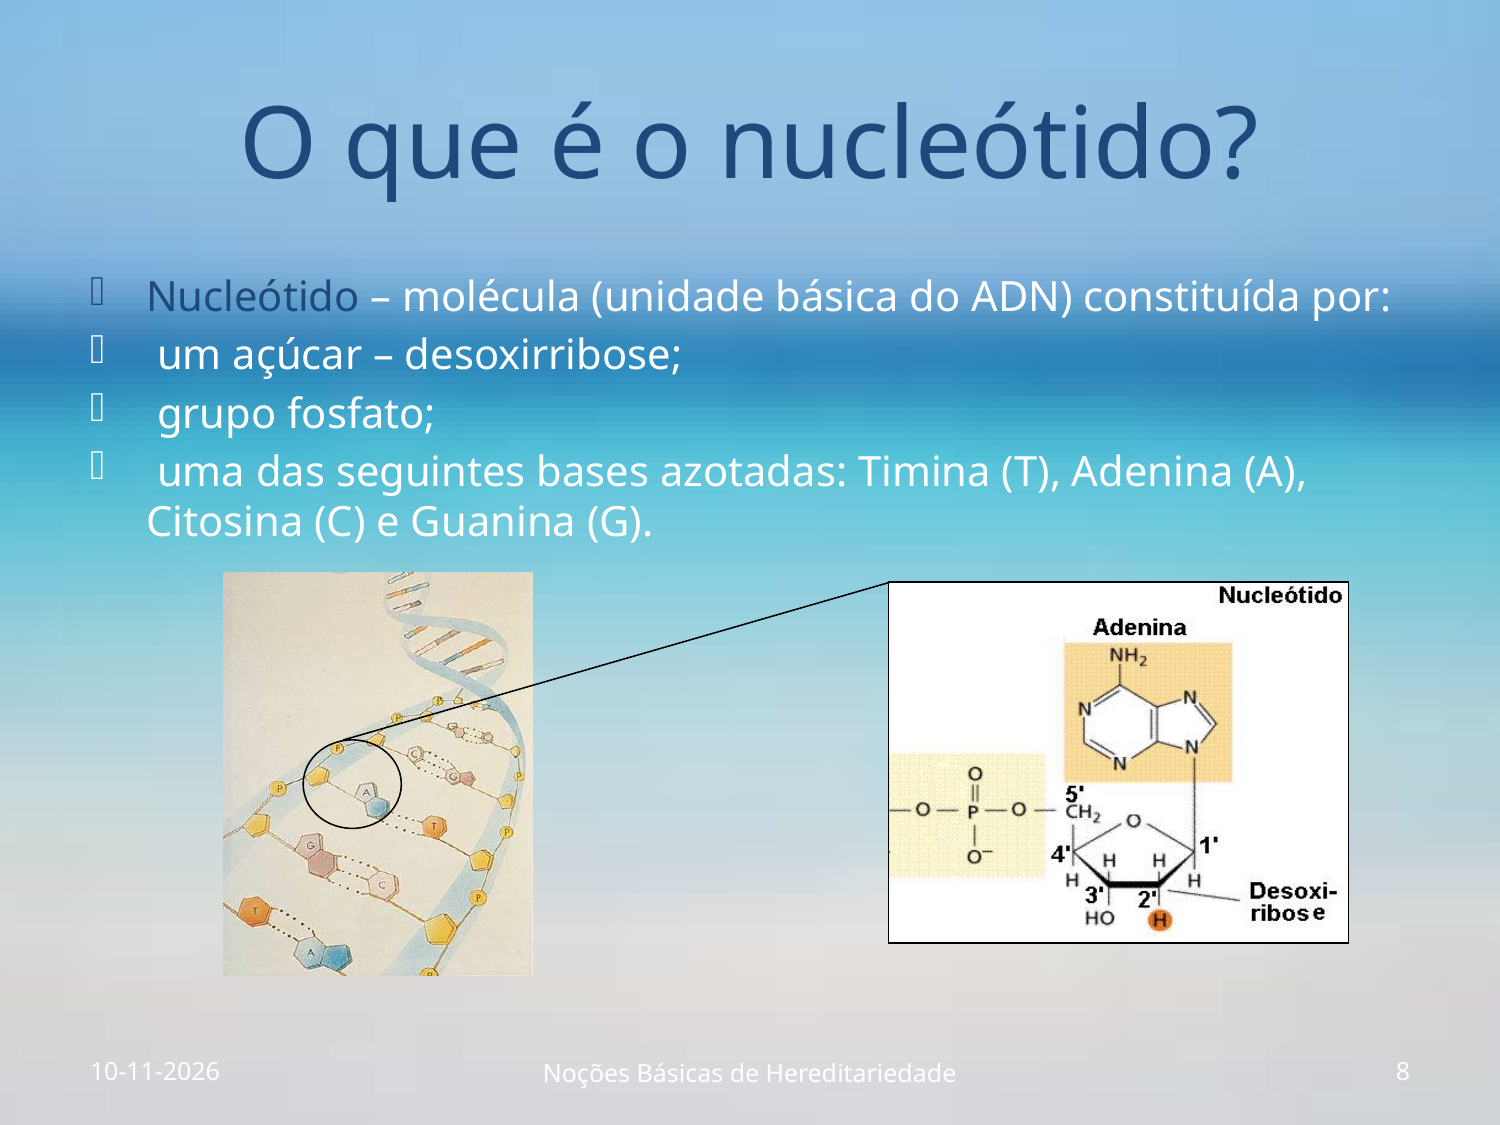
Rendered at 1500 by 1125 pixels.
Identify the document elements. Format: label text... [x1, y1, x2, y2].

slide_number 8 [1074, 1042, 1425, 1103]
picture [0, 0, 1500, 1125]
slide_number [75, 1042, 425, 1103]
footer Noções Básicas de Hereditariedade [512, 1042, 988, 1103]
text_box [223, 572, 1348, 977]
title O que é o nucleótido? [75, 45, 1425, 233]
list Nucleótido – molécula (unidade básica do ADN) constituída por: um açúcar – desoxirribose; grupo fosfato; uma das seguintes bases azotadas: Timina (T), Adenina (A), Citosina (C) e Guanina (G). [75, 262, 1425, 1005]
